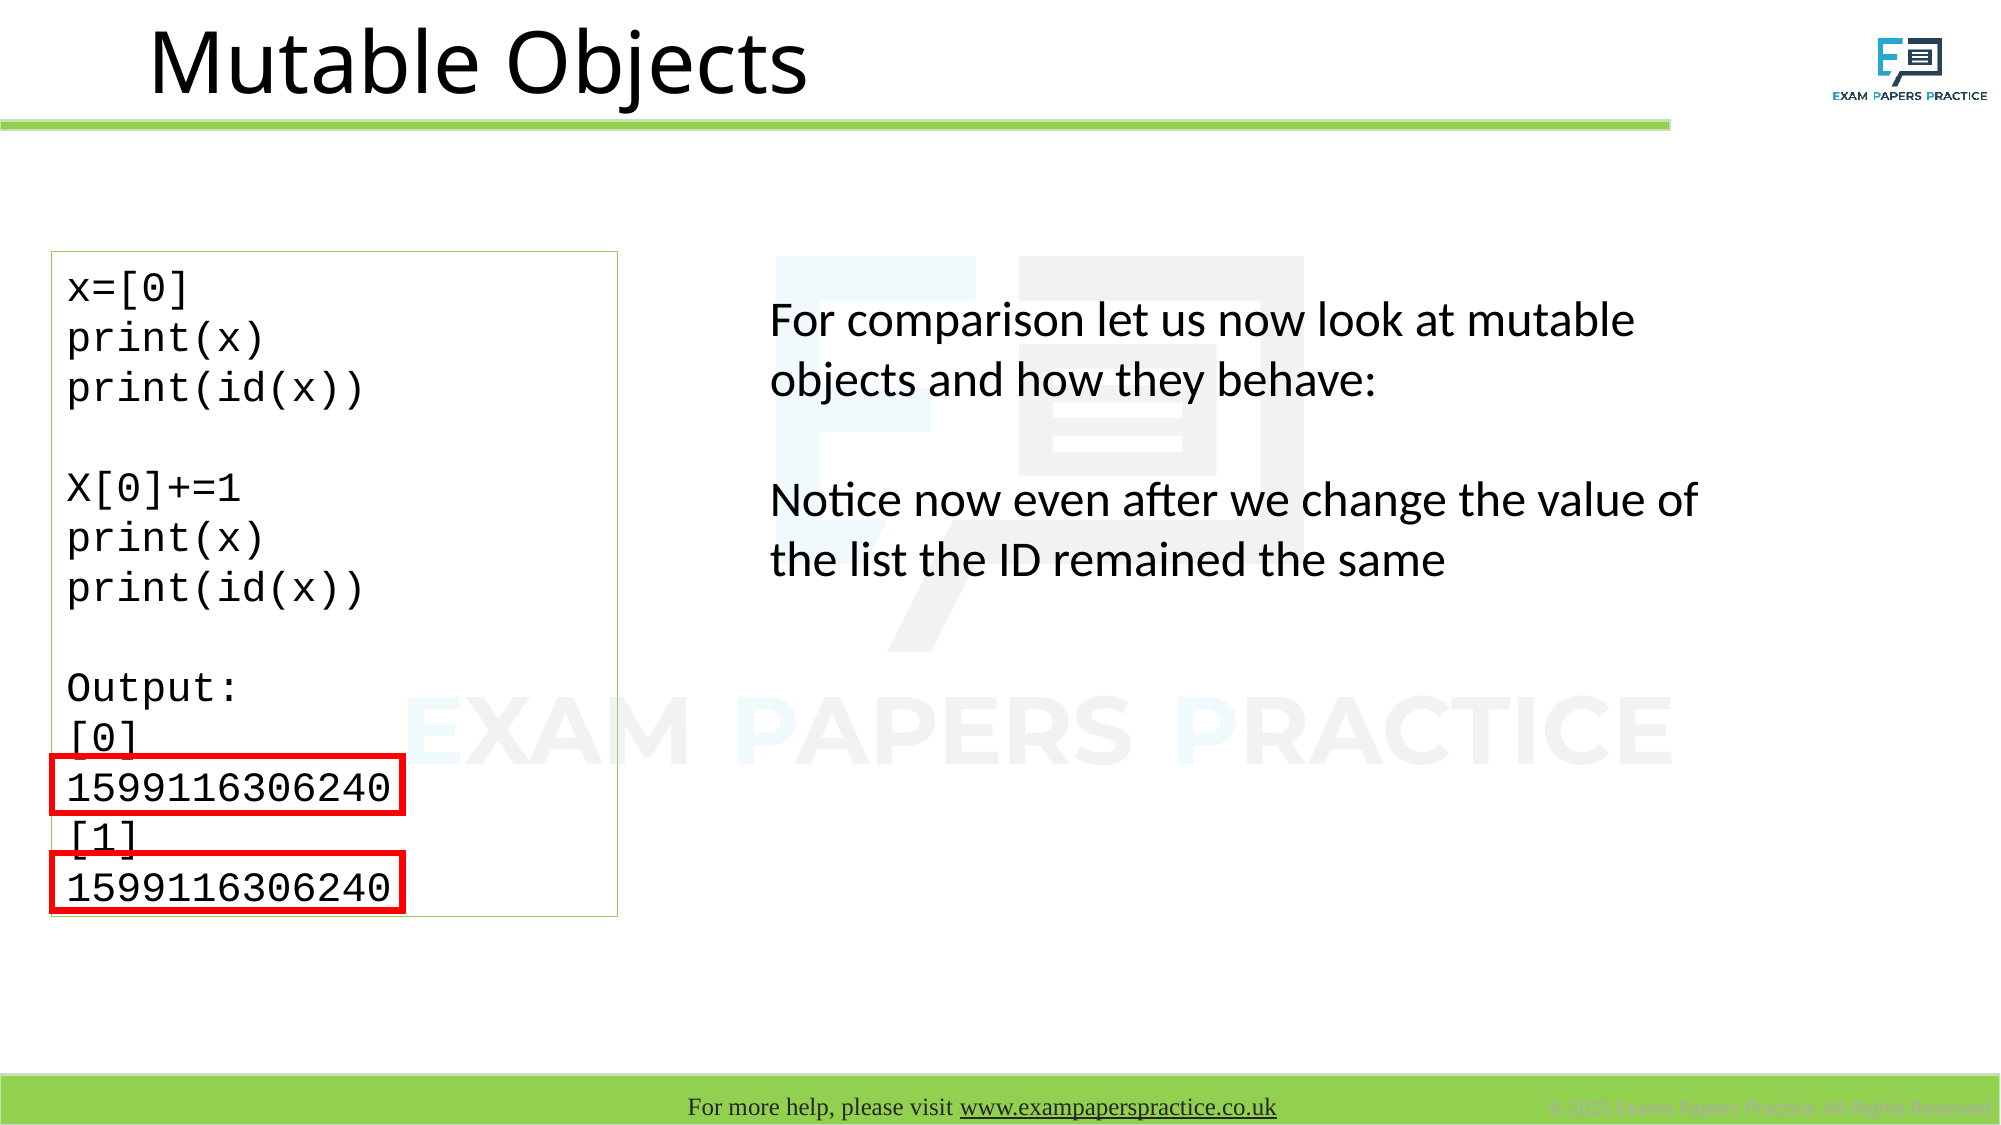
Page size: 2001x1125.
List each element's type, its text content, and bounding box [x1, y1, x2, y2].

text_box [51, 852, 403, 911]
text_box [51, 755, 403, 814]
title Mutable Objects [132, 11, 1858, 121]
text_box For comparison let us now look at mutable objects and how they behave: Notice now even after we change the value of the list the ID remained the same [755, 279, 1755, 640]
text_box x=[0] print(x) print(id(x)) X[0]+=1 print(x) print(id(x)) Output: [0] 1599116306240 [1] 1599116306240 [51, 251, 618, 917]
